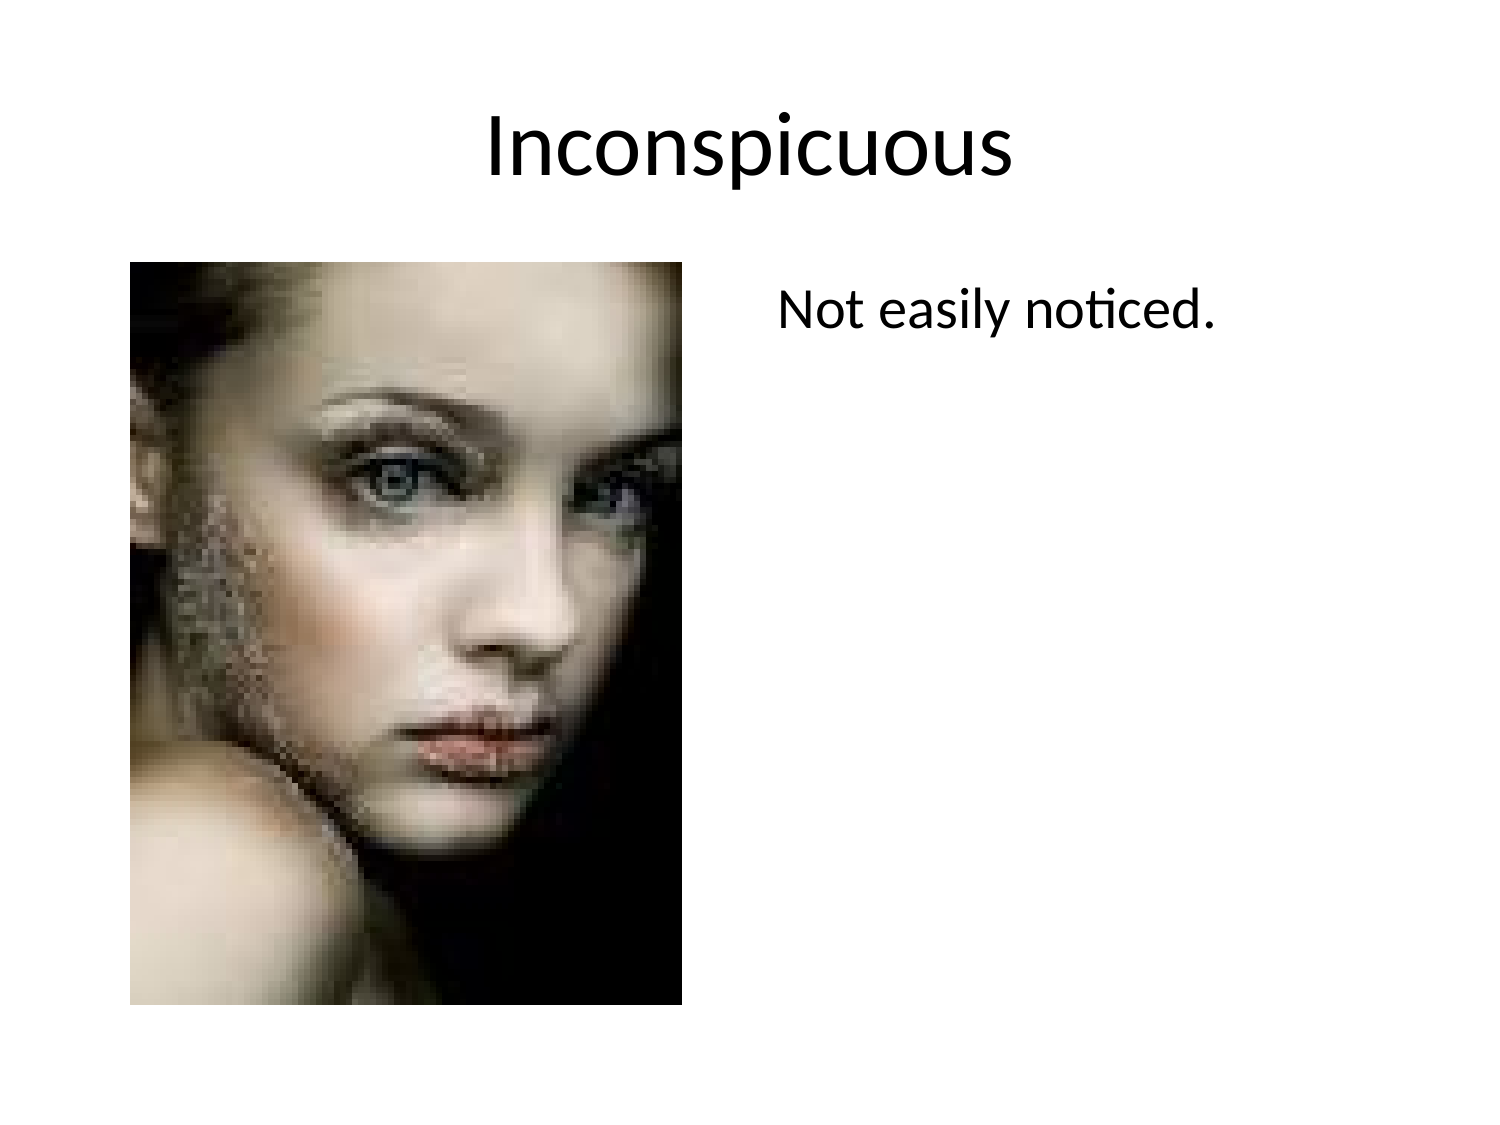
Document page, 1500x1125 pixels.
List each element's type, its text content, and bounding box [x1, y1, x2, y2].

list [74, 262, 738, 1006]
title Inconspicuous [75, 45, 1425, 233]
list Not easily noticed. [762, 262, 1425, 1005]
